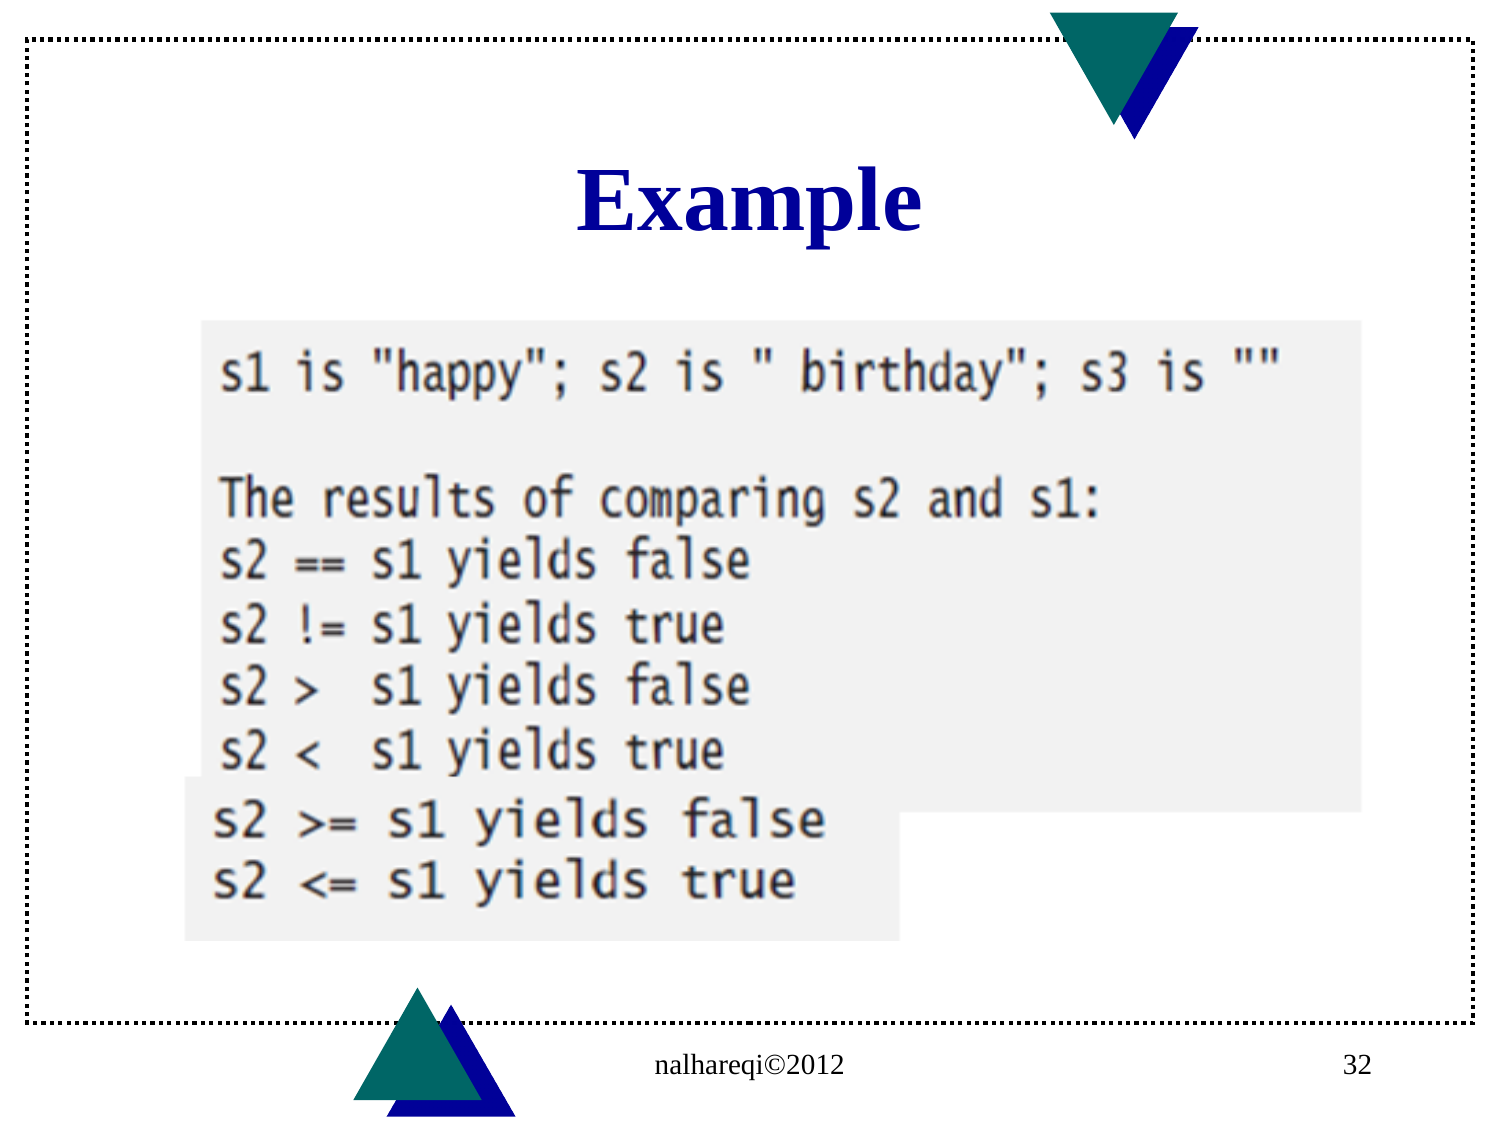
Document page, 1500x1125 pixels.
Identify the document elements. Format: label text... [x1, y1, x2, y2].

footer nalhareqi©2012 [512, 1024, 988, 1101]
picture [182, 313, 1365, 941]
title Example [112, 99, 1388, 288]
slide_number 32 [1074, 1024, 1388, 1101]
